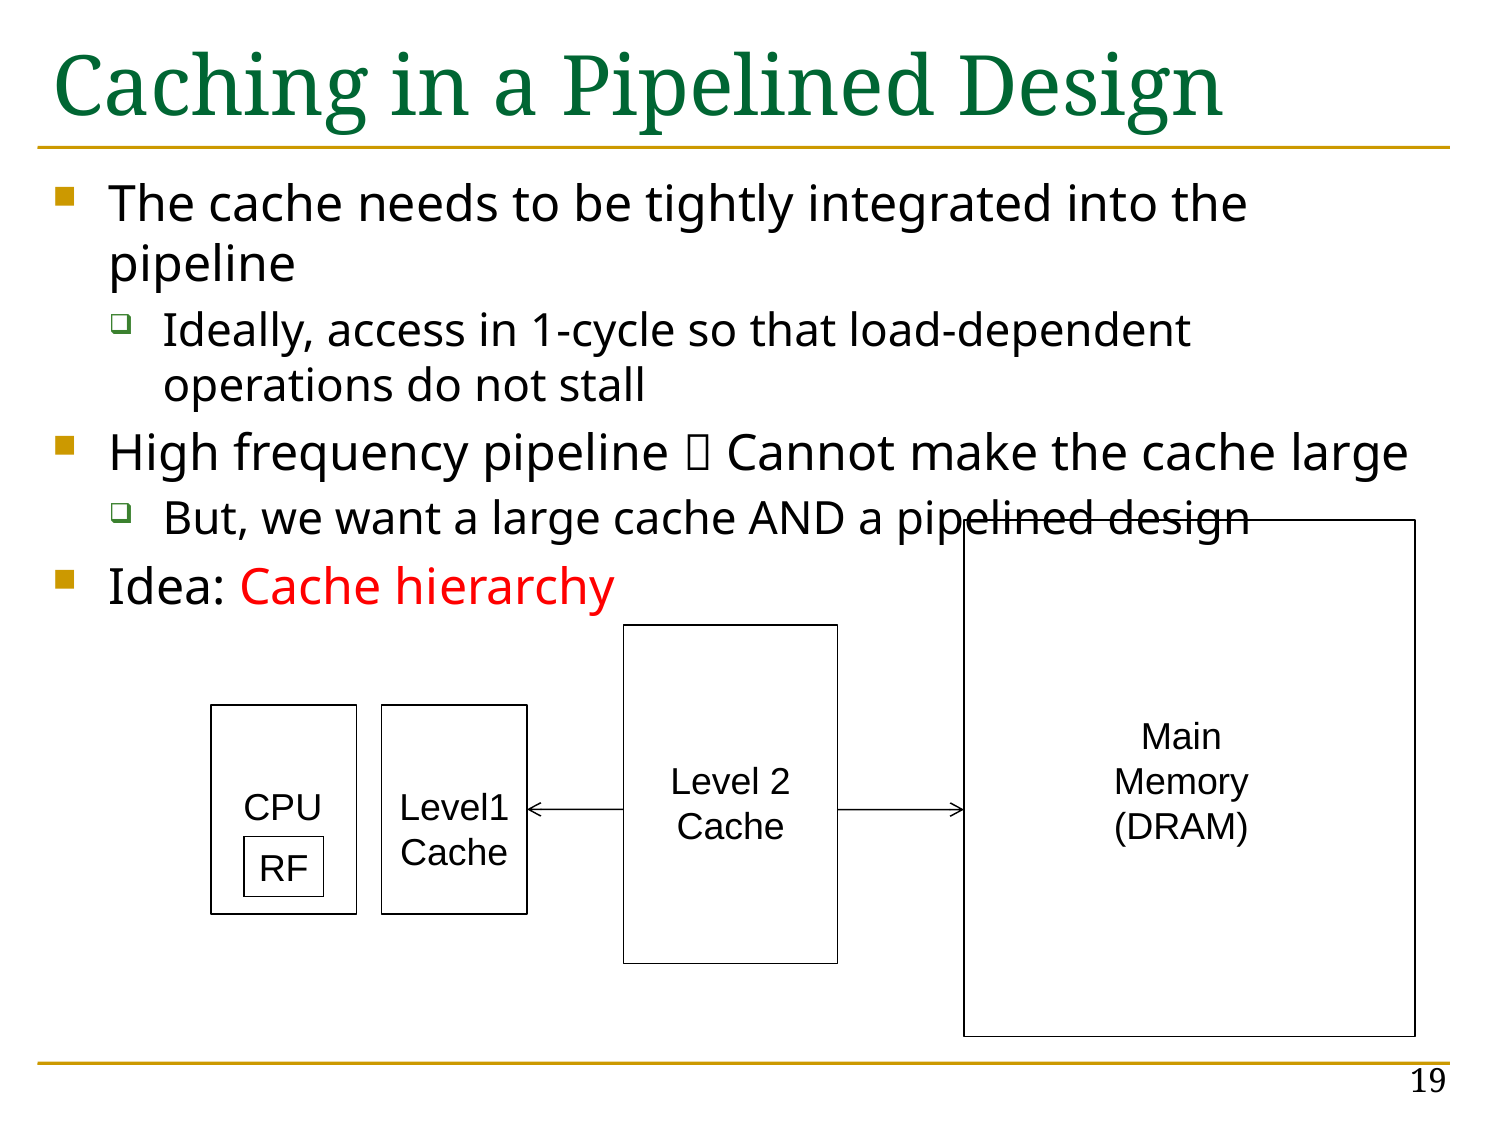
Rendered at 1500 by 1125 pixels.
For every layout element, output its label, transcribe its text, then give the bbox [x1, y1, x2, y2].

list The cache needs to be tightly integrated into the pipeline Ideally, access in 1-cycle so that load-dependent operations do not stall High frequency pipeline  Cannot make the cache large But, we want a large cache AND a pipelined design Idea: Cache hierarchy [37, 163, 1450, 1016]
text_box [623, 625, 838, 749]
text_box CPU [228, 775, 338, 836]
text_box [964, 519, 1416, 1037]
text_box [381, 881, 528, 914]
text_box [381, 704, 528, 775]
text_box Level1 Cache [381, 775, 528, 881]
slide_number 19 [1111, 1036, 1462, 1112]
text_box [211, 704, 357, 914]
title Caching in a Pipelined Design [37, 24, 1450, 163]
text_box [623, 855, 838, 964]
text_box RF [243, 836, 324, 897]
text_box Level 2 Cache [623, 819, 838, 855]
text_box Level 2 Cache [623, 749, 838, 807]
text_box Main Memory (DRAM) [1097, 704, 1265, 855]
